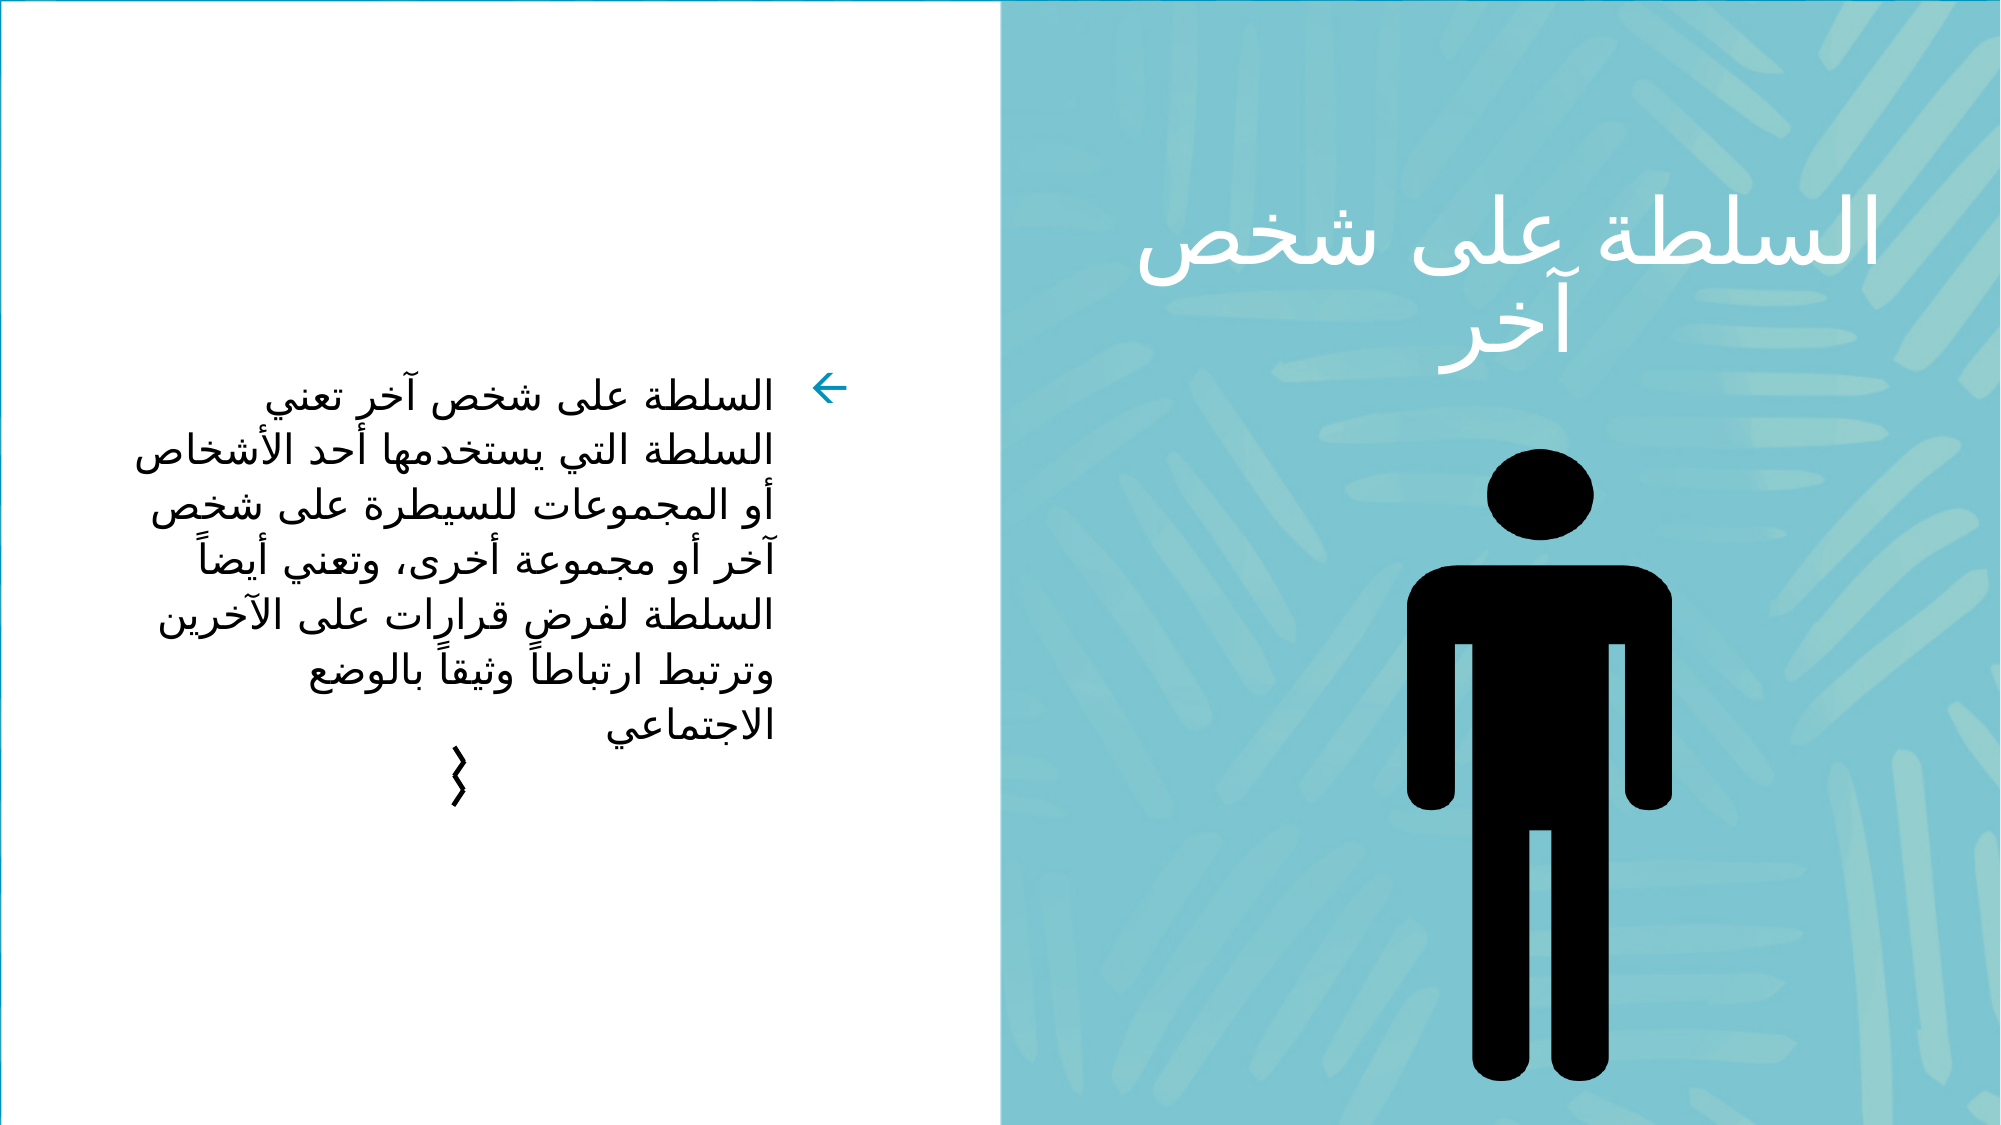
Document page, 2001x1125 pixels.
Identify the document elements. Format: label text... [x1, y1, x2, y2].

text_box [453, 760, 465, 777]
picture [2, 0, 2001, 1125]
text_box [454, 746, 465, 756]
title السلطة على شخص آخر [1118, 155, 1901, 409]
list السلطة على شخص آخر تعني السلطة التي يستخدمها أحد الأشخاص أو المجموعات للسيطرة على شخص آخر أو مجموعة أخرى، وتعني أيضاً السلطة لفرض قرارات على الآخرين وترتبط ارتباطاً وثيقاً بالوضع الاجتماعي [123, 140, 859, 971]
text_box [453, 789, 464, 806]
